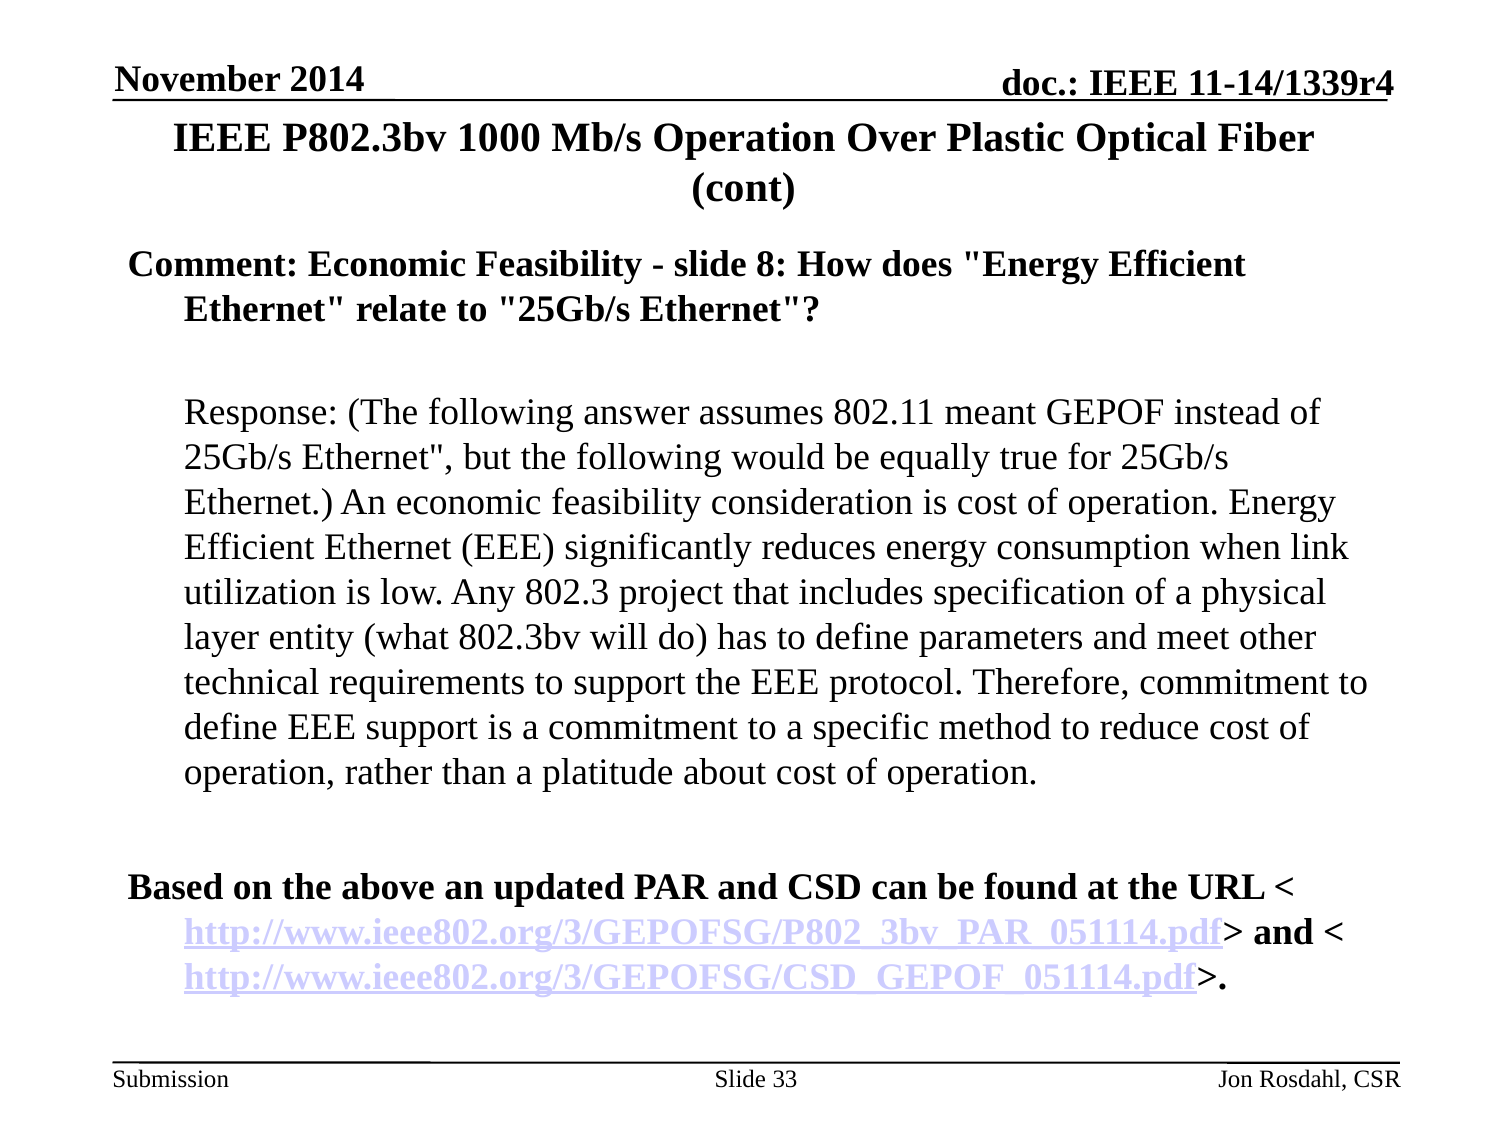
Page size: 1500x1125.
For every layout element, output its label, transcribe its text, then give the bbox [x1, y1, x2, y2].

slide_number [114, 54, 423, 100]
title IEEE P802.3bv 1000 Mb/s Operation Over Plastic Optical Fiber (cont) [100, 112, 1388, 209]
footer Jon Rosdahl, CSR [878, 1061, 1402, 1093]
slide_number Slide 33 [712, 1061, 800, 1123]
list Comment: Economic Feasibility - slide 8: How does "Energy Efficient Ethernet" relate to "25Gb/s Ethernet"? Response: (The following answer assumes 802.11 meant GEPOF instead of 25Gb/s Ethernet", but the following would be equally true for 25Gb/s Ethernet.) An economic feasibility consideration is cost of operation. Energy Efficient Ethernet (EEE) significantly reduces energy consumption when link utilization is low. Any 802.3 project that includes specification of a physical layer entity (what 802.3bv will do) has to define parameters and meet other technical requirements to support the EEE protocol. Therefore, commitment to define EEE support is a commitment to a specific method to reduce cost of operation, rather than a platitude about cost of operation. Based on the above an updated PAR and CSD can be found at the URL <http://www.ieee802.org/3/GEPOFSG/P802_3bv_PAR_051114.pdf> and <http://www.ieee802.org/3/GEPOFSG/CSD_GEPOF_051114.pdf>. [112, 231, 1389, 1048]
